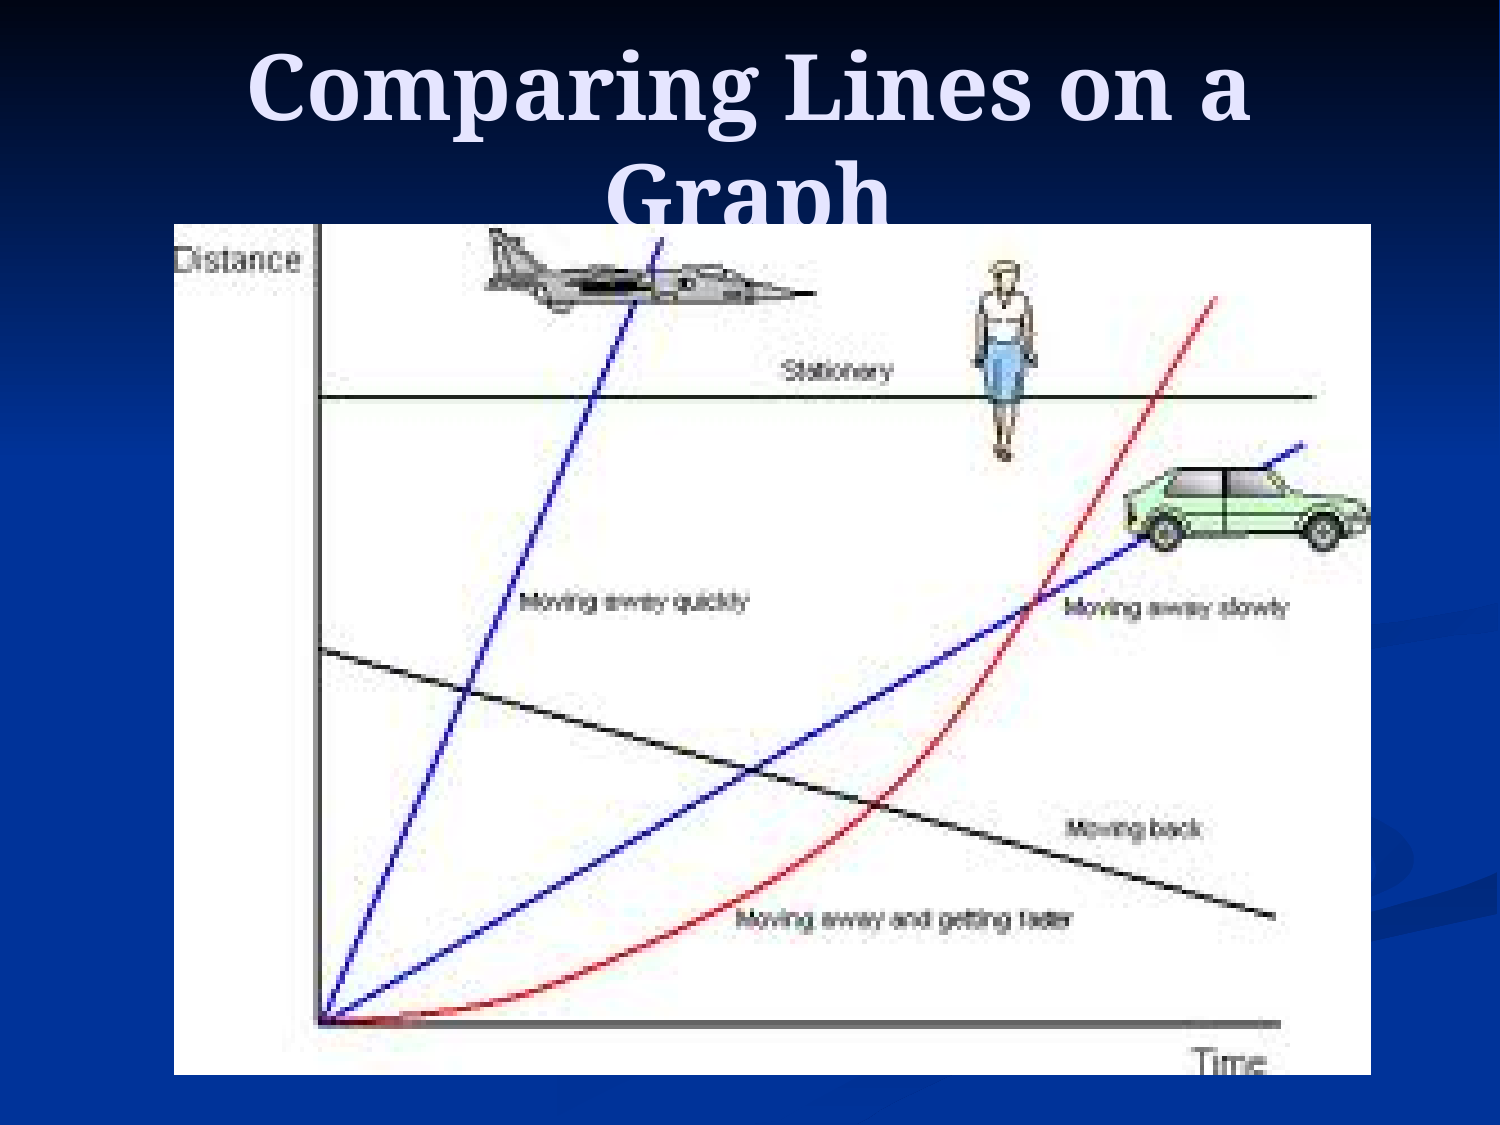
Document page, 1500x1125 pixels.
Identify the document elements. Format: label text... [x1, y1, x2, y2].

title Comparing Lines on a Graph [74, 44, 1426, 233]
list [174, 224, 1372, 1076]
